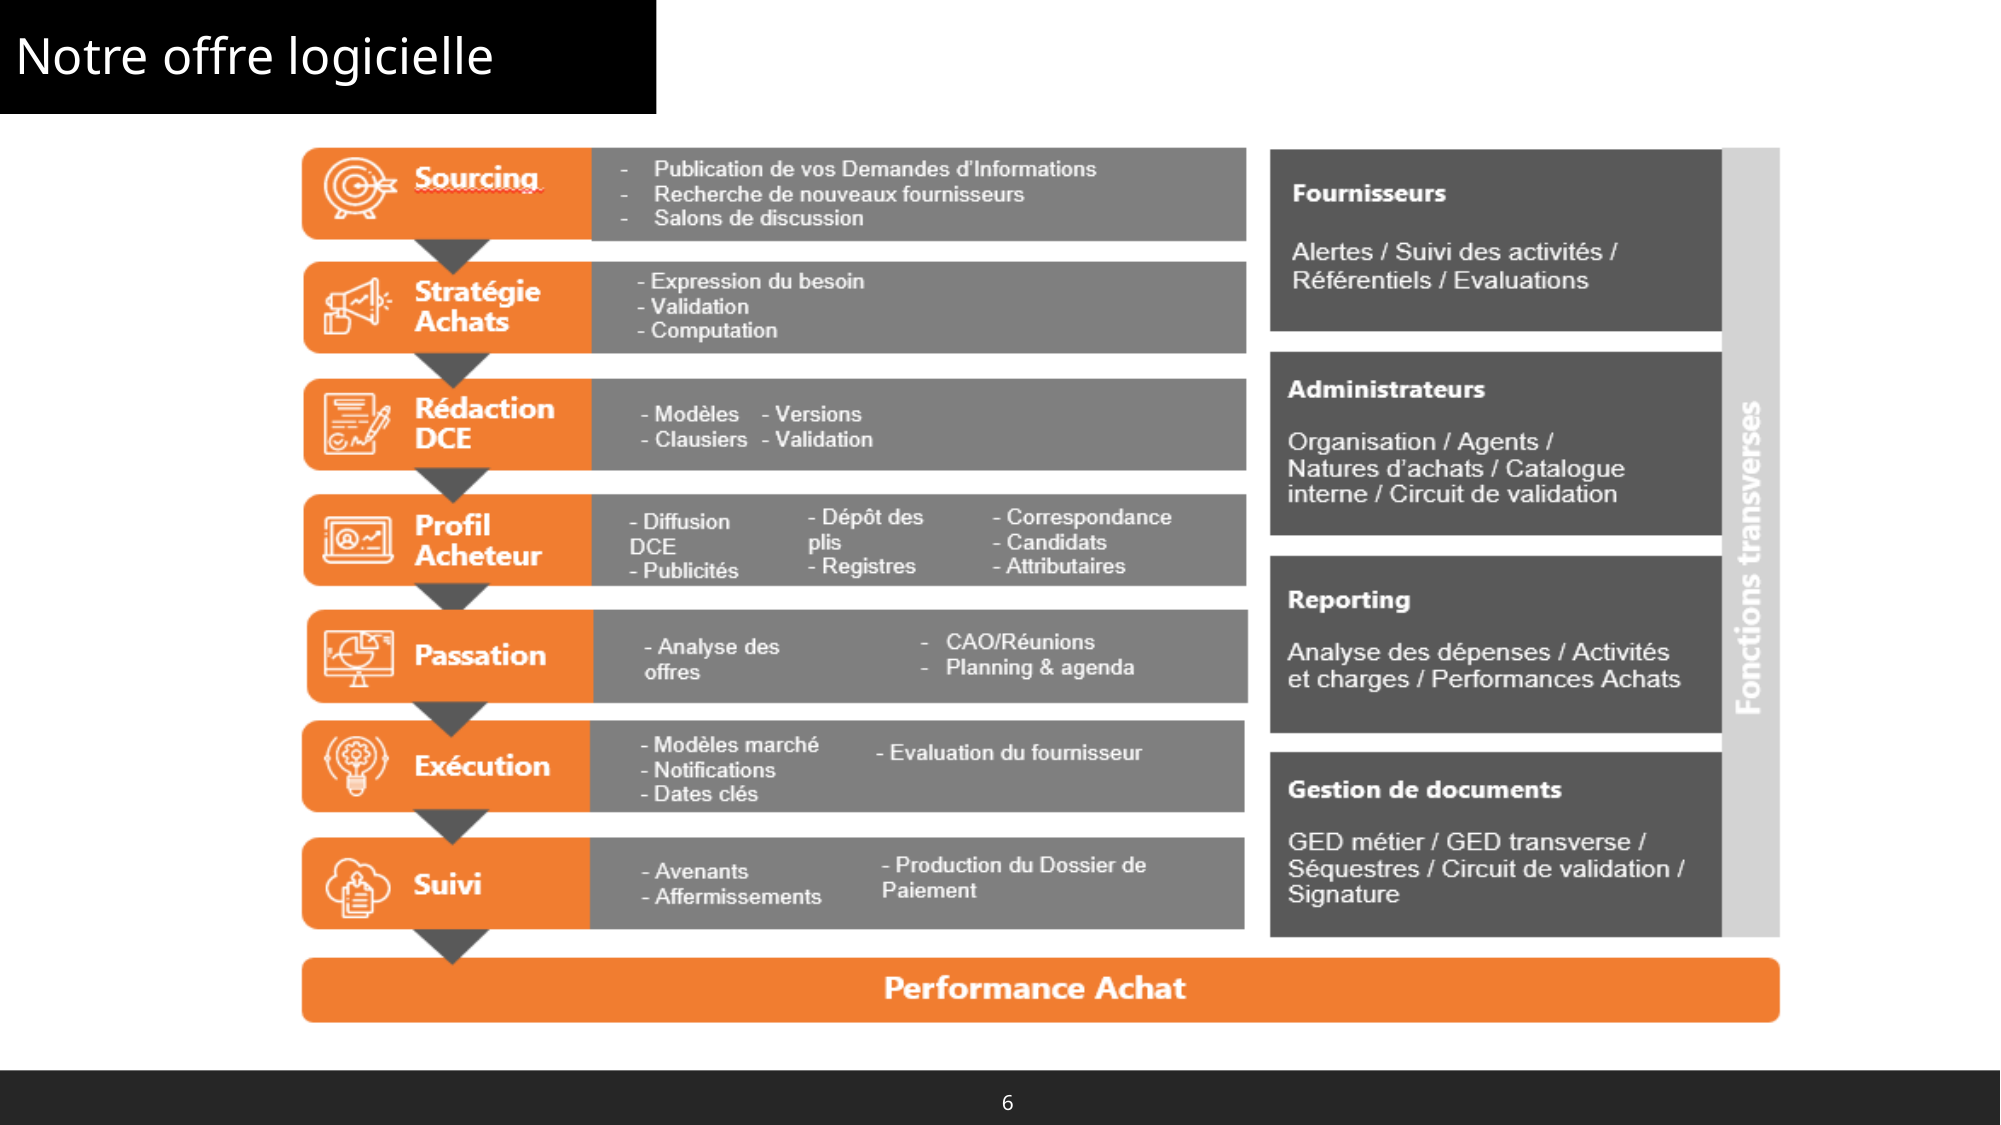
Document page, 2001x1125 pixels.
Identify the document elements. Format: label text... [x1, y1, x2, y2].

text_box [0, 1070, 2000, 1125]
text_box Notre offre logicielle [0, 0, 657, 114]
picture [246, 118, 1799, 1064]
